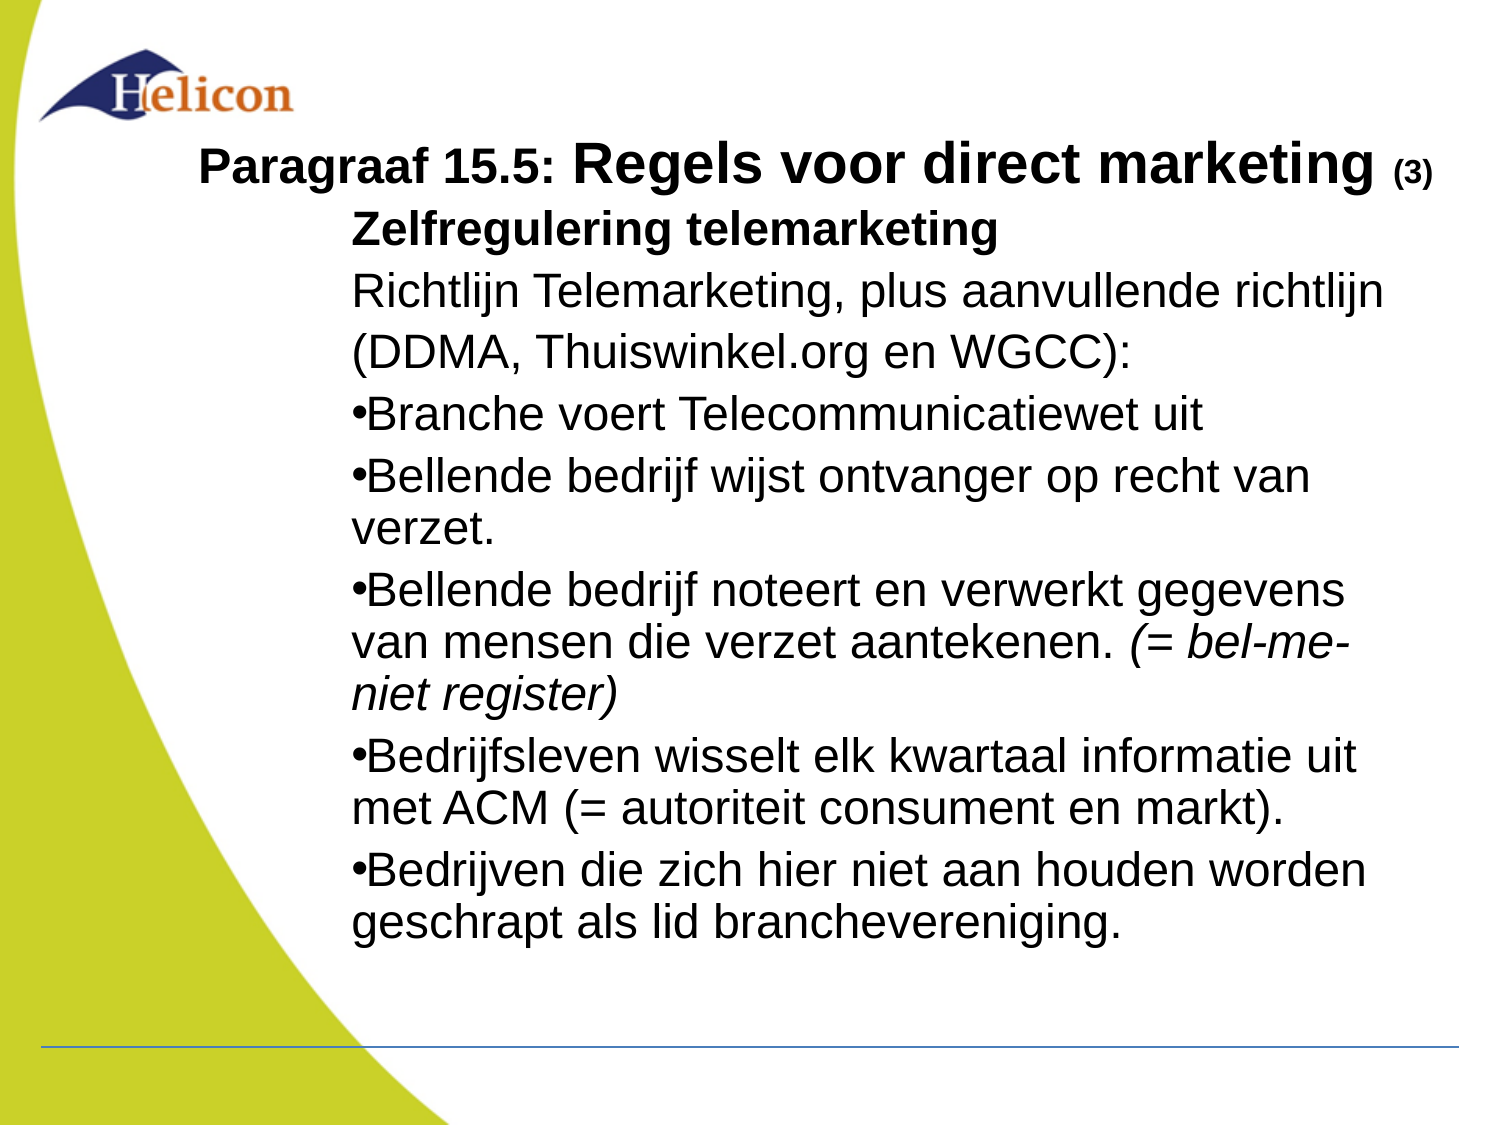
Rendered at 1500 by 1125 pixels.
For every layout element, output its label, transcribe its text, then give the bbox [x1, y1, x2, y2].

title Paragraaf 15.5: Regels voor direct marketing (3) [183, 66, 1500, 254]
picture [0, 0, 1500, 1125]
list Zelfregulering telemarketing Richtlijn Telemarketing, plus aanvullende richtlijn (DDMA, Thuiswinkel.org en WGCC): Branche voert Telecommunicatiewet uit Bellende bedrijf wijst ontvanger op recht van verzet. Bellende bedrijf noteert en verwerkt gegevens van mensen die verzet aantekenen. (= bel-me-niet register) Bedrijfsleven wisselt elk kwartaal informatie uit met ACM (= autoriteit consument en markt). Bedrijven die zich hier niet aan houden worden geschrapt als lid branchevereniging. [336, 196, 1425, 1005]
